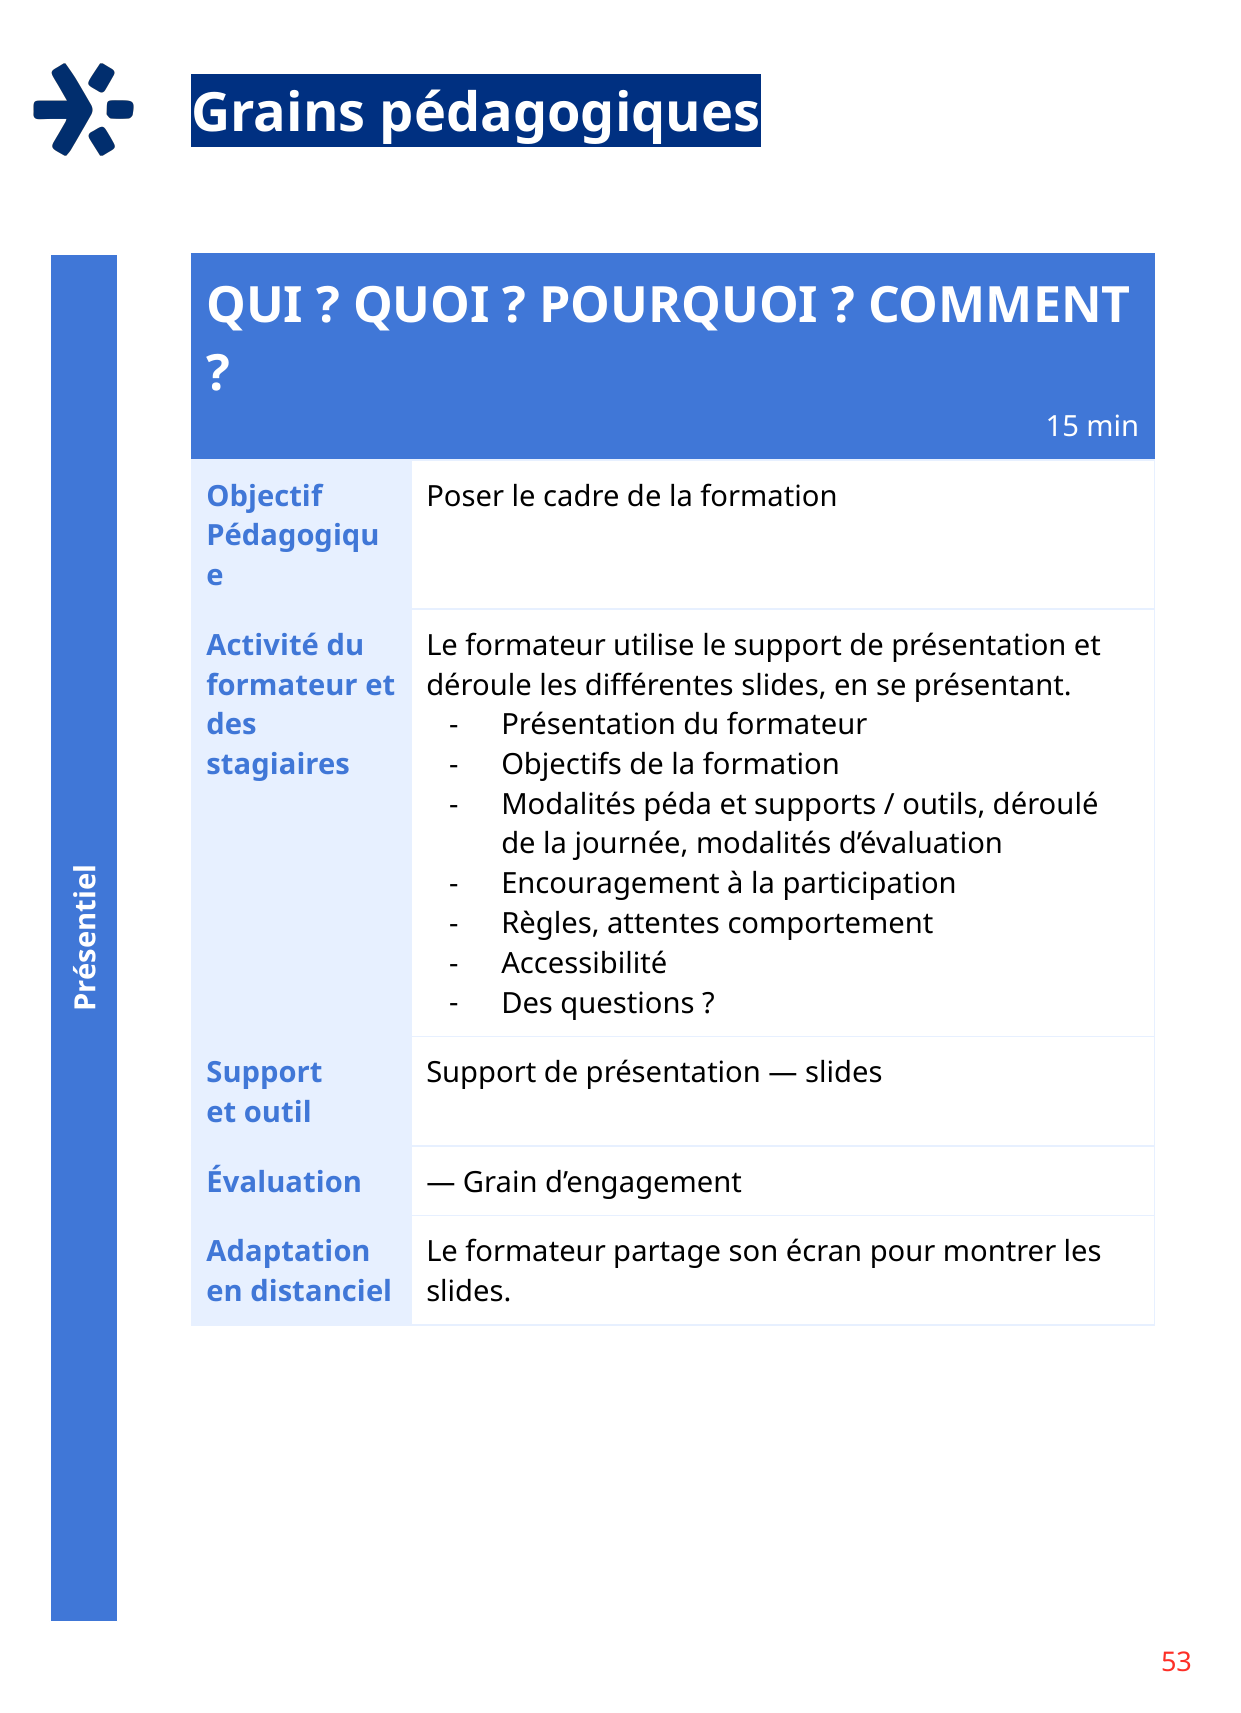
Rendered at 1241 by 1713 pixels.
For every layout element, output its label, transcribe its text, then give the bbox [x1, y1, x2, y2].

picture [32, 61, 135, 157]
table_cell Évaluation [192, 1147, 411, 1215]
slide_number ‹#› [1136, 1621, 1211, 1705]
table_cell Adaptation en distanciel [192, 1216, 411, 1324]
table_cell Support de présentation — slides [412, 1037, 1154, 1145]
text_box Présentiel [49, 253, 118, 1622]
table_header QUI ? QUOI ? POURQUOI ? COMMENT ? 15 min [192, 254, 1154, 459]
table_cell Poser le cadre de la formation [412, 461, 1154, 608]
table_cell Le formateur partage son écran pour montrer les slides. [412, 1216, 1154, 1324]
table_cell Le formateur utilise le support de présentation et déroule les différentes slides, en se présentant. Présentation du formateur Objectifs de la formation Modalités péda et supports / outils, déroulé de la journée, modalités d’évaluation Encouragement à la participation Règles, attentes comportement Accessibilité Des questions ? [412, 610, 1154, 1036]
table_cell — Grain d’engagement [412, 1147, 1154, 1215]
table_cell Activité du formateur et des stagiaires [192, 610, 411, 1036]
text_box Grains pédagogiques [185, 71, 1241, 148]
table_cell Support et outil [192, 1037, 411, 1145]
table_cell Objectif Pédagogique [192, 461, 411, 608]
